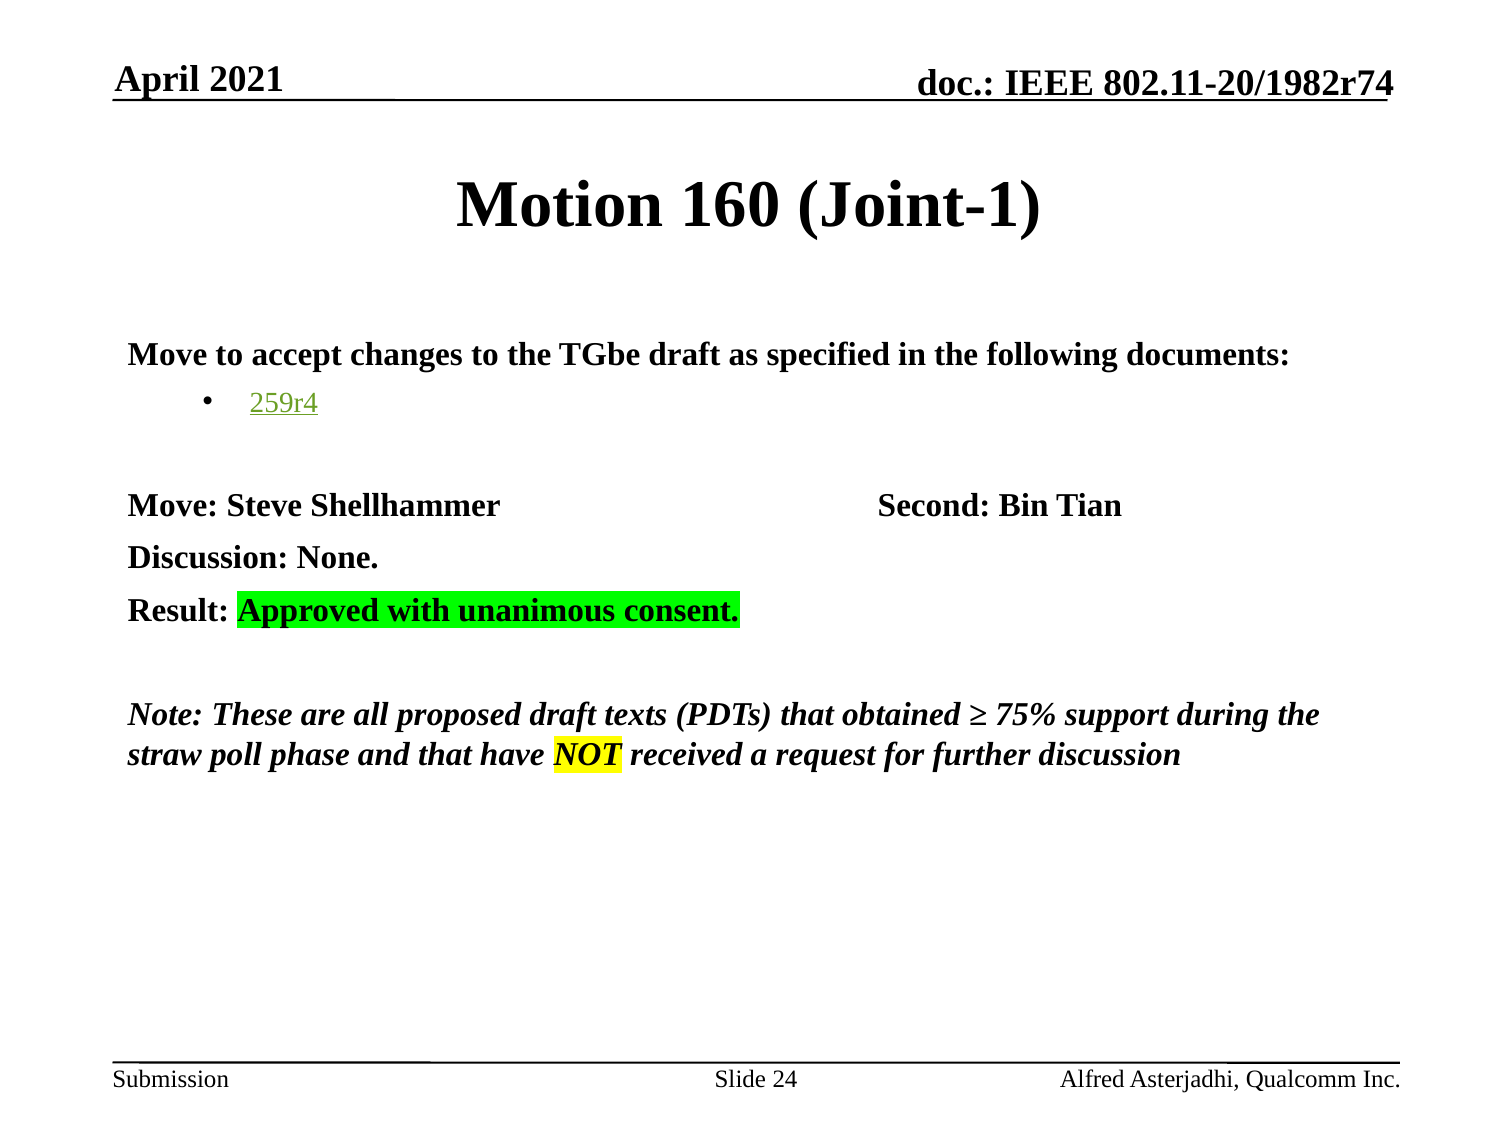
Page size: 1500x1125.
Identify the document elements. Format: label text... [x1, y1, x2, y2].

footer Alfred Asterjadhi, Qualcomm Inc. [878, 1061, 1402, 1093]
title Motion 160 (Joint-1) [112, 112, 1388, 288]
list Move to accept changes to the TGbe draft as specified in the following documents: 259r4 Move: Steve Shellhammer Second: Bin Tian Discussion: None. Result: Approved with unanimous consent. Note: These are all proposed draft texts (PDTs) that obtained ≥ 75% support during the straw poll phase and that have NOT received a request for further discussion [112, 324, 1388, 1000]
slide_number Slide 24 [712, 1061, 800, 1123]
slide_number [114, 54, 423, 100]
